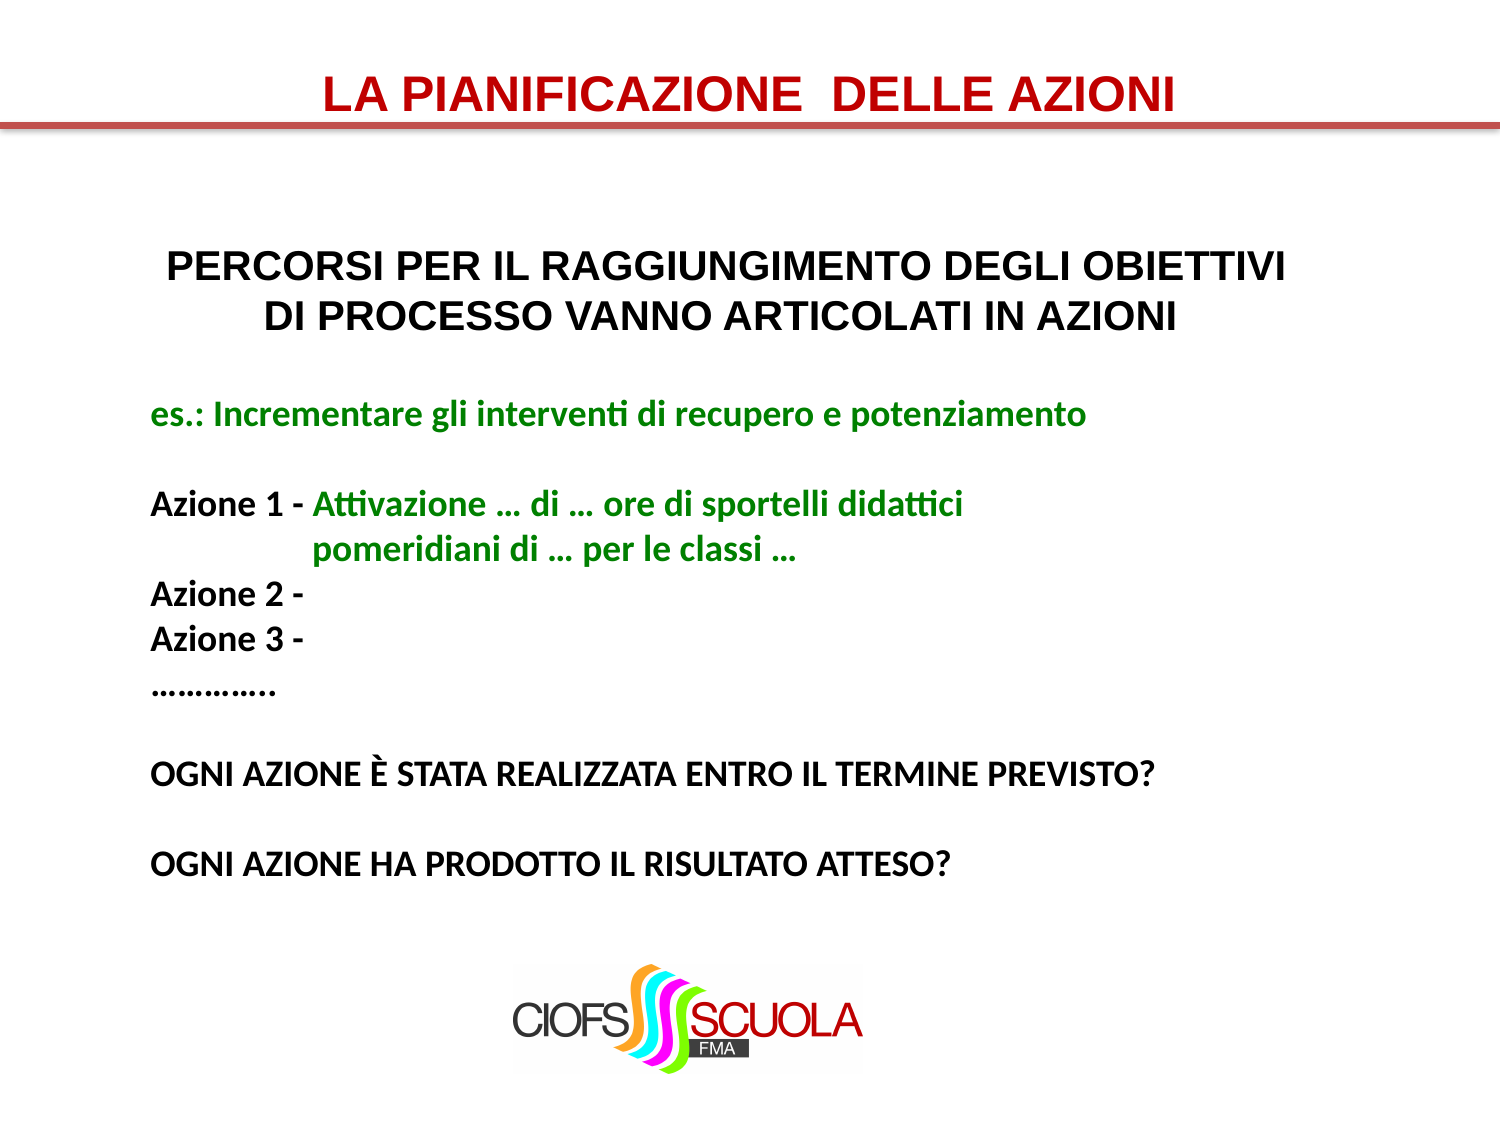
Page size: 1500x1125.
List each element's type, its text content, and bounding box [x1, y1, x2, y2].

text_box PERCORSI PER IL RAGGIUNGIMENTO DEGLI OBIETTIVI DI PROCESSO VANNO ARTICOLATI IN AZIONI es.: Incrementare gli interventi di recupero e potenziamento Azione 1 - Attivazione … di … ore di sportelli didattici pomeridiani di … per le classi … Azione 2 - Azione 3 - ………….. OGNI AZIONE È STATA REALIZZATA ENTRO IL TERMINE PREVISTO? OGNI AZIONE HA PRODOTTO IL RISULTATO ATTESO? [135, 231, 1317, 892]
text_box LA PIANIFICAZIONE DELLE AZIONI [29, 54, 1471, 124]
picture [513, 963, 863, 1074]
